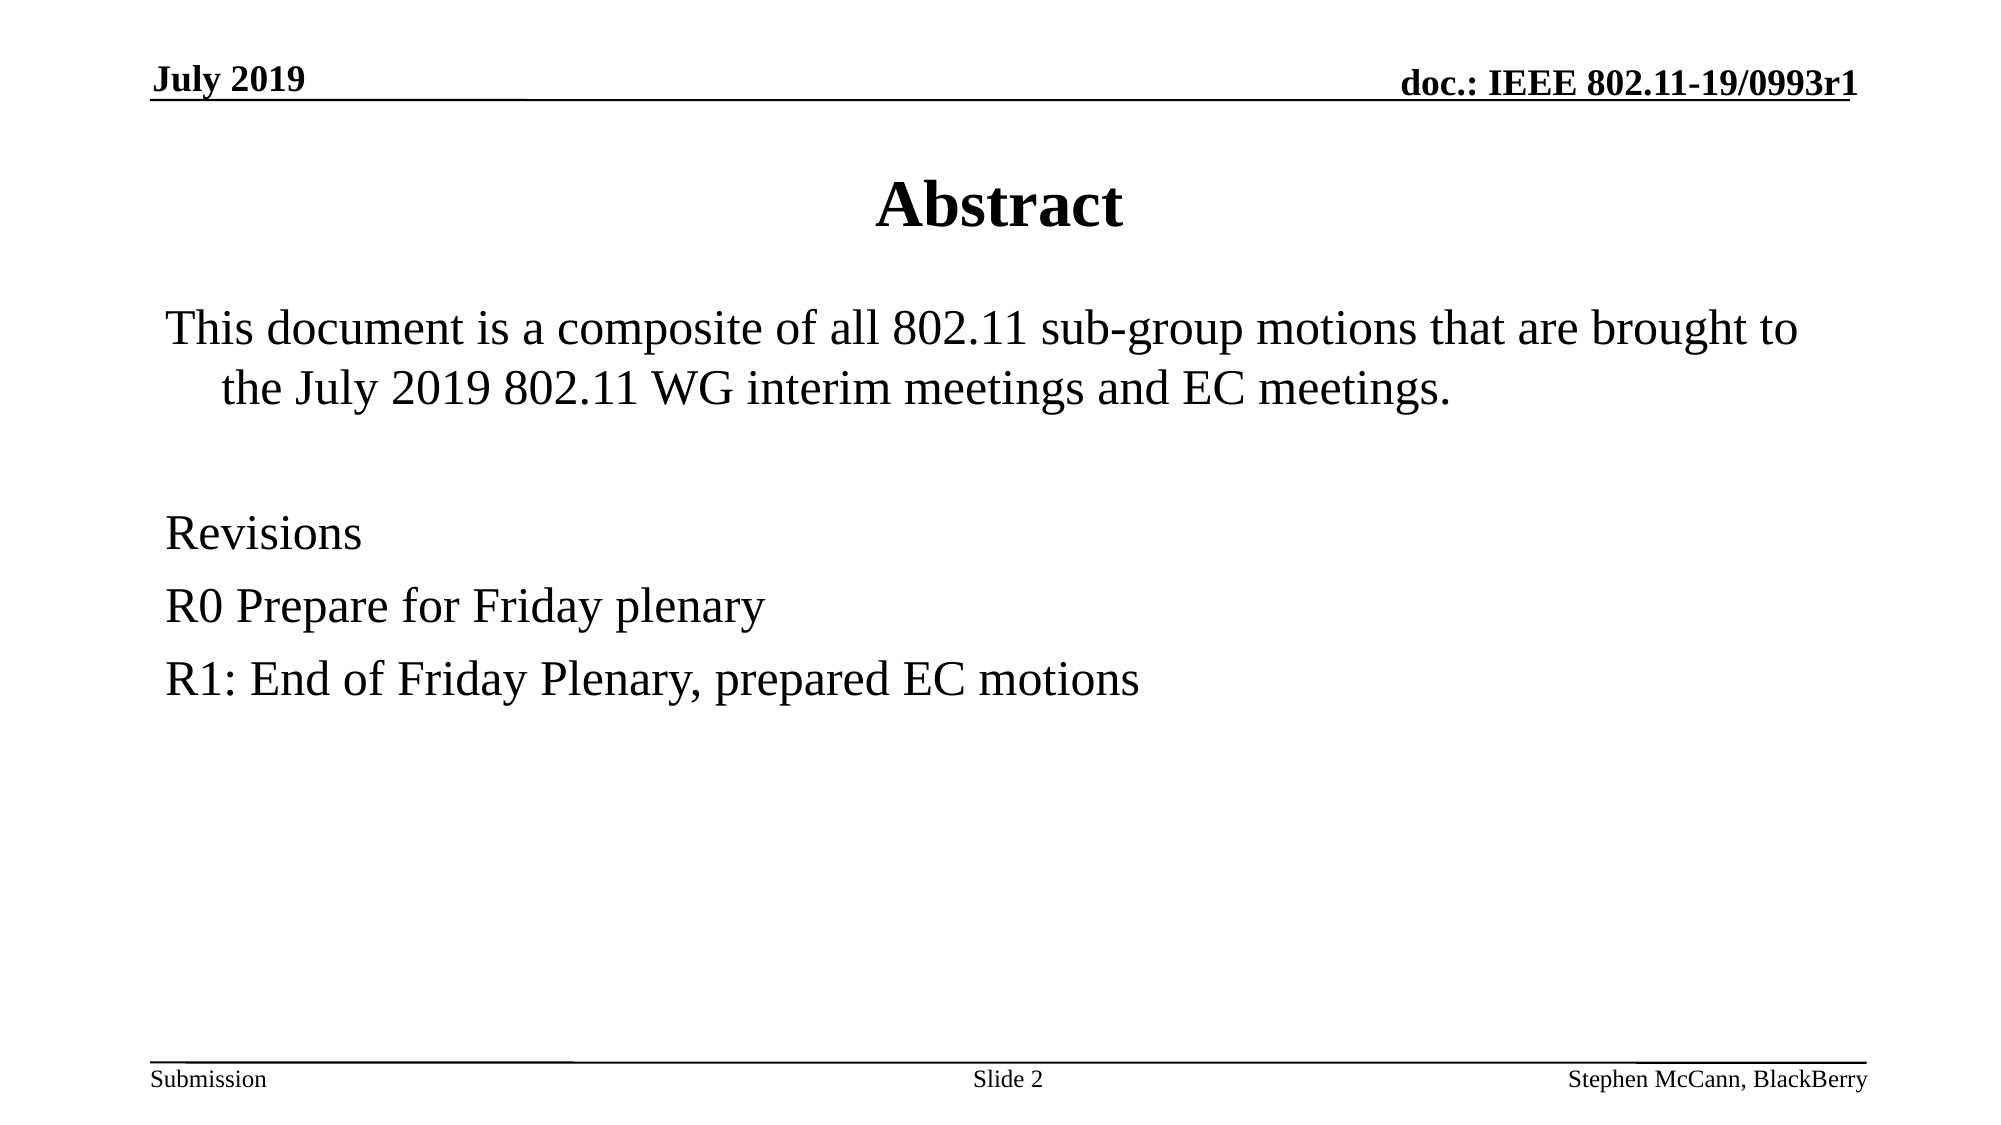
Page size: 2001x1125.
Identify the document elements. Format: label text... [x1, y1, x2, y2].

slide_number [152, 54, 563, 100]
footer Stephen McCann, BlackBerry [1171, 1061, 1869, 1093]
title Abstract [149, 112, 1850, 286]
slide_number Slide 2 [950, 1061, 1067, 1123]
list This document is a composite of all 802.11 sub-group motions that are brought to the July 2019 802.11 WG interim meetings and EC meetings. Revisions R0 Prepare for Friday plenary R1: End of Friday Plenary, prepared EC motions [149, 286, 1850, 1000]
